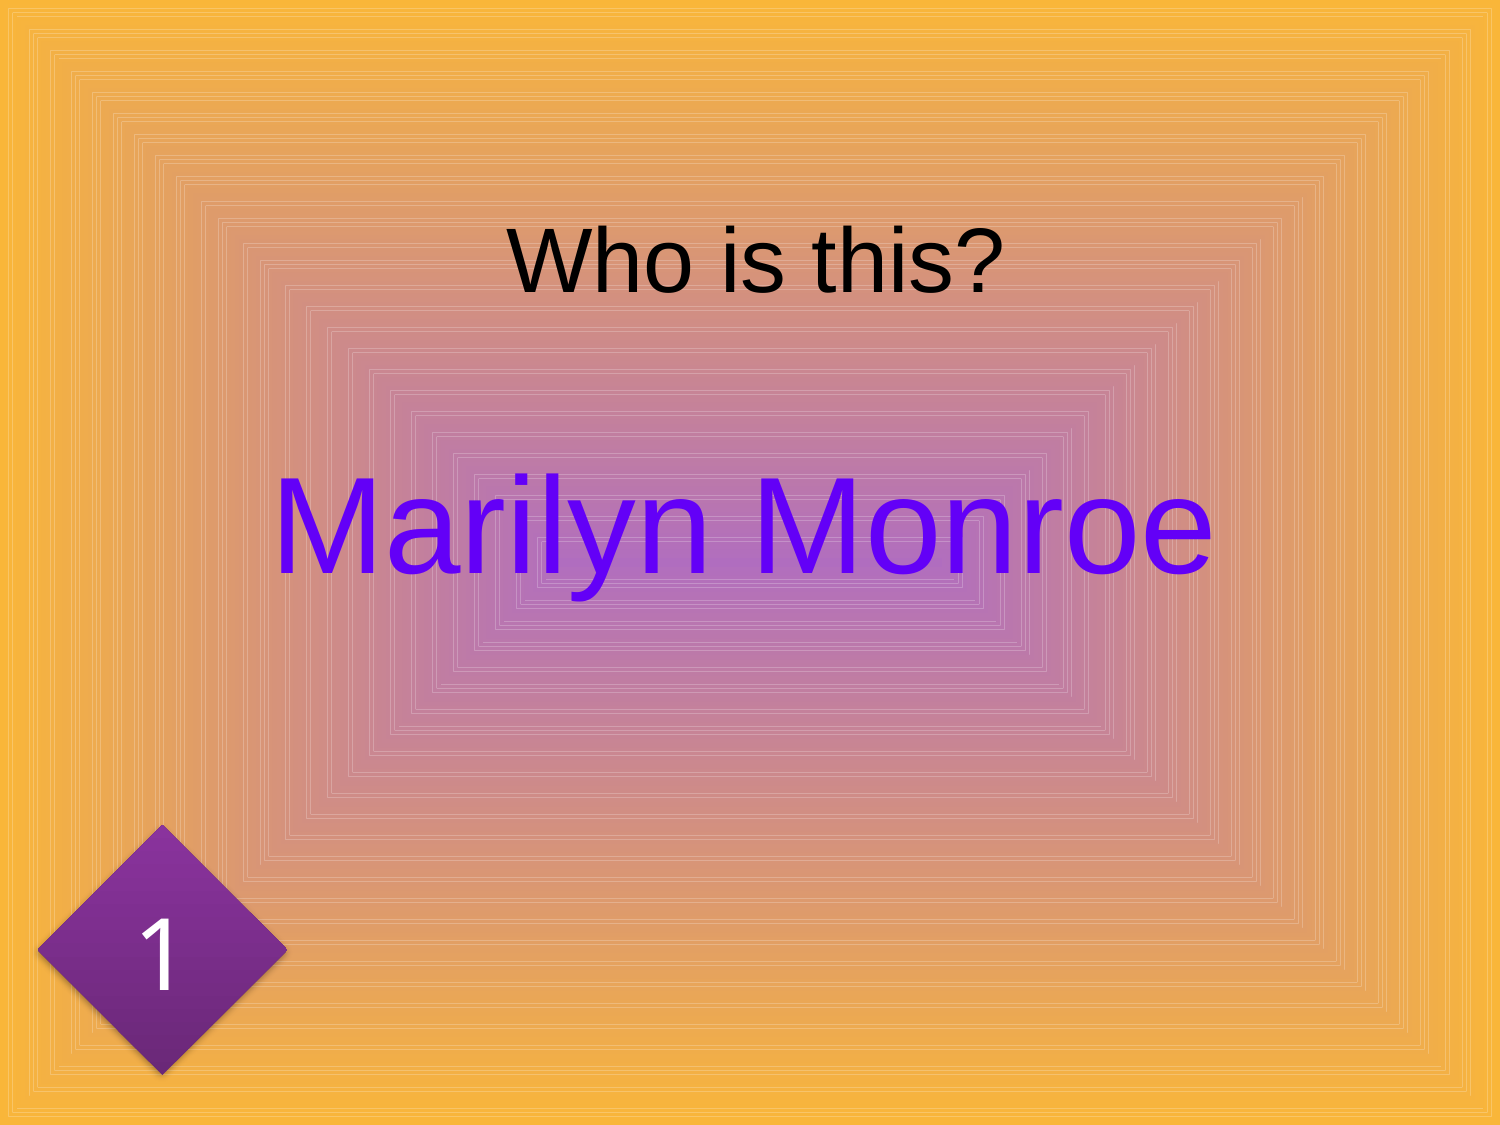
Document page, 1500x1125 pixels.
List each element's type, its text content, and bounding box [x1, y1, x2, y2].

text_box 1 [37, 825, 288, 1075]
title Who is this? [112, 87, 1401, 426]
text_box Marilyn Monroe [99, 350, 1388, 688]
